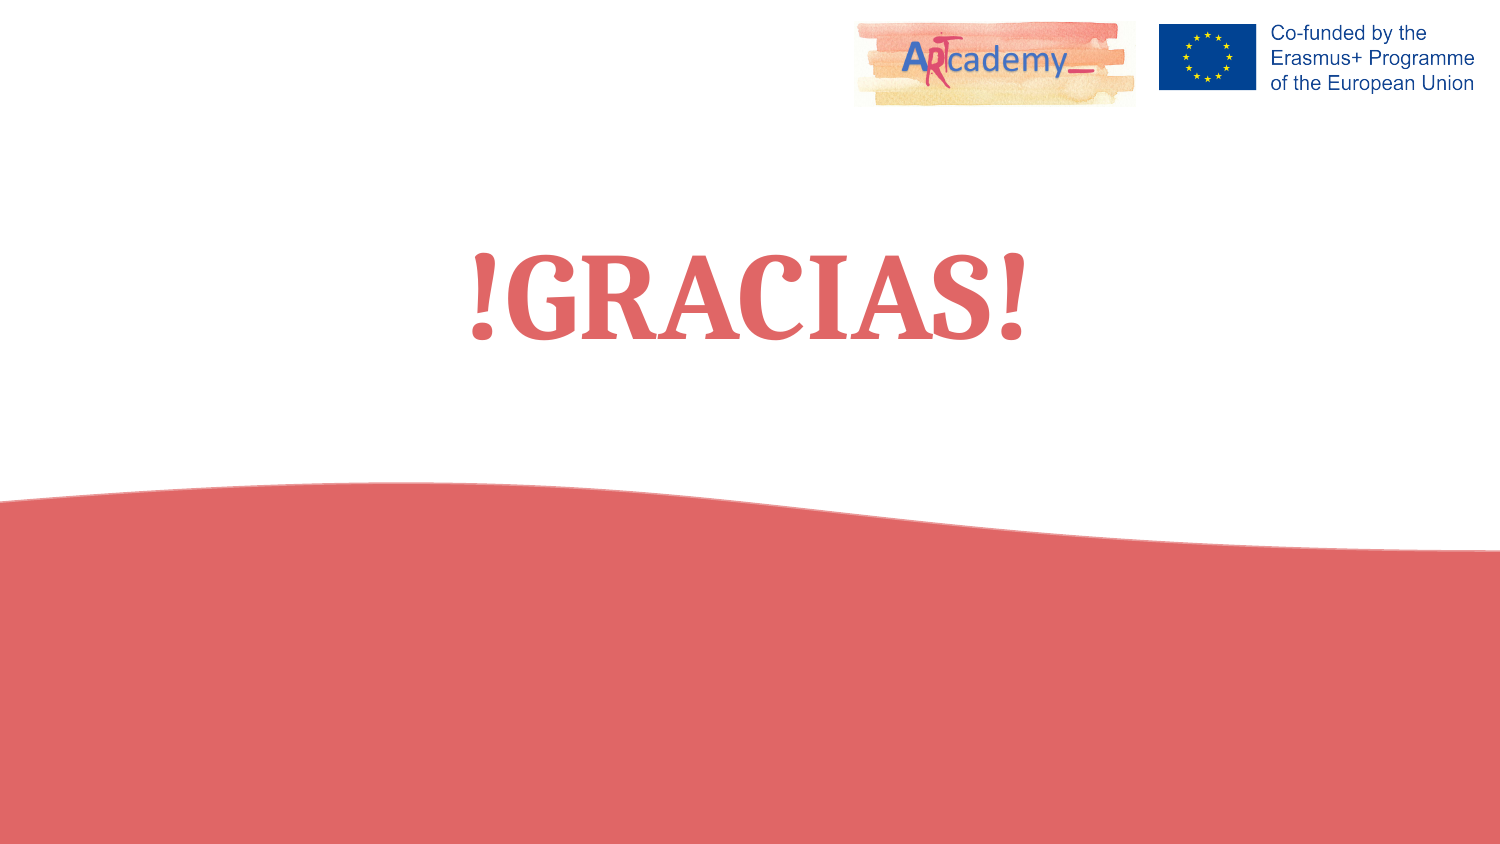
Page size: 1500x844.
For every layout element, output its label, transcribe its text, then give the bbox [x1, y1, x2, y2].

title !GRACIAS! [163, 200, 1335, 366]
text_box [0, 483, 1500, 844]
picture [854, 2, 1137, 138]
picture [1158, 24, 1474, 94]
